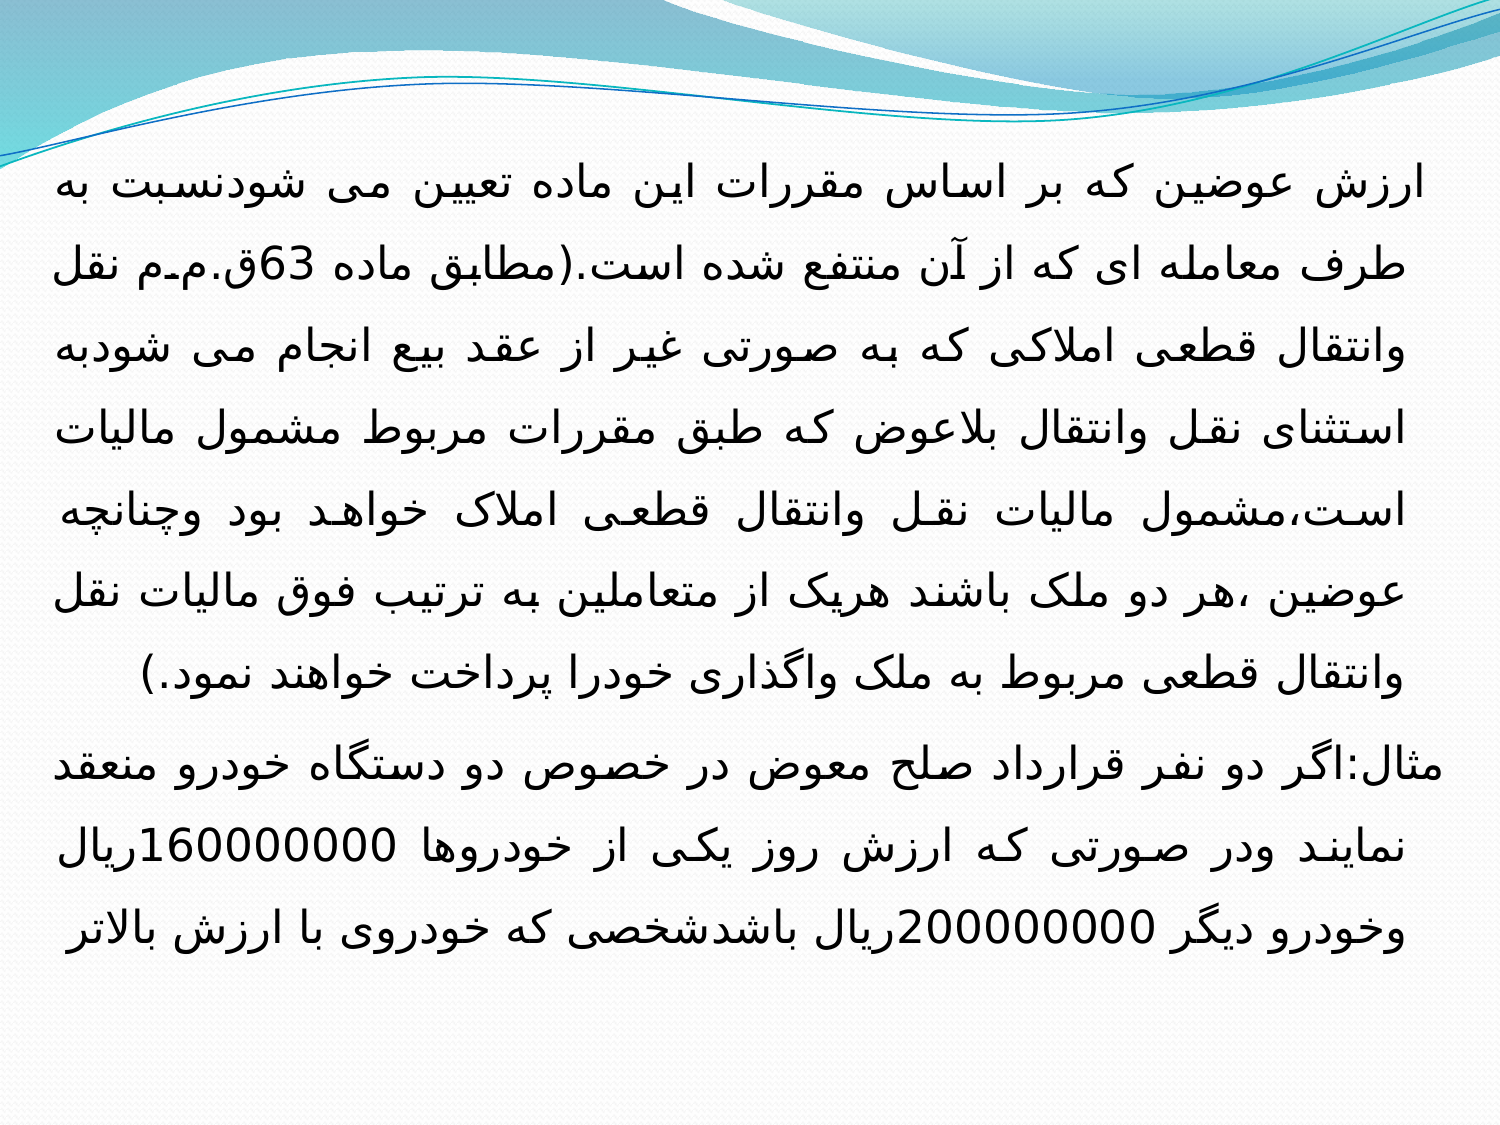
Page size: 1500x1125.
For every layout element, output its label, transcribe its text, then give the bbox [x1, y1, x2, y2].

list ارزش عوضین که بر اساس مقررات این ماده تعیین می شودنسبت به طرف معامله ای که از آن منتفع شده است.(مطابق ماده 63ق.م.م نقل وانتقال قطعی املاکی که به صورتی غیر از عقد بیع انجام می شودبه استثنای نقل وانتقال بلاعوض که طبق مقررات مربوط مشمول مالیات است،مشمول مالیات نقل وانتقال قطعی املاک خواهد بود وچنانچه عوضین ،هر دو ملک باشند هریک از متعاملین به ترتیب فوق مالیات نقل وانتقال قطعی مربوط به ملک واگذاری خودرا پرداخت خواهند نمود.) مثال:اگر دو نفر قرارداد صلح معوض در خصوص دو دستگاه خودرو منعقد نمایند ودر صورتی که ارزش روز یکی از خودروها 160000000ریال وخودرو دیگر 200000000ریال باشدشخصی که خودروی با ارزش بالاتر [35, 117, 1461, 1055]
